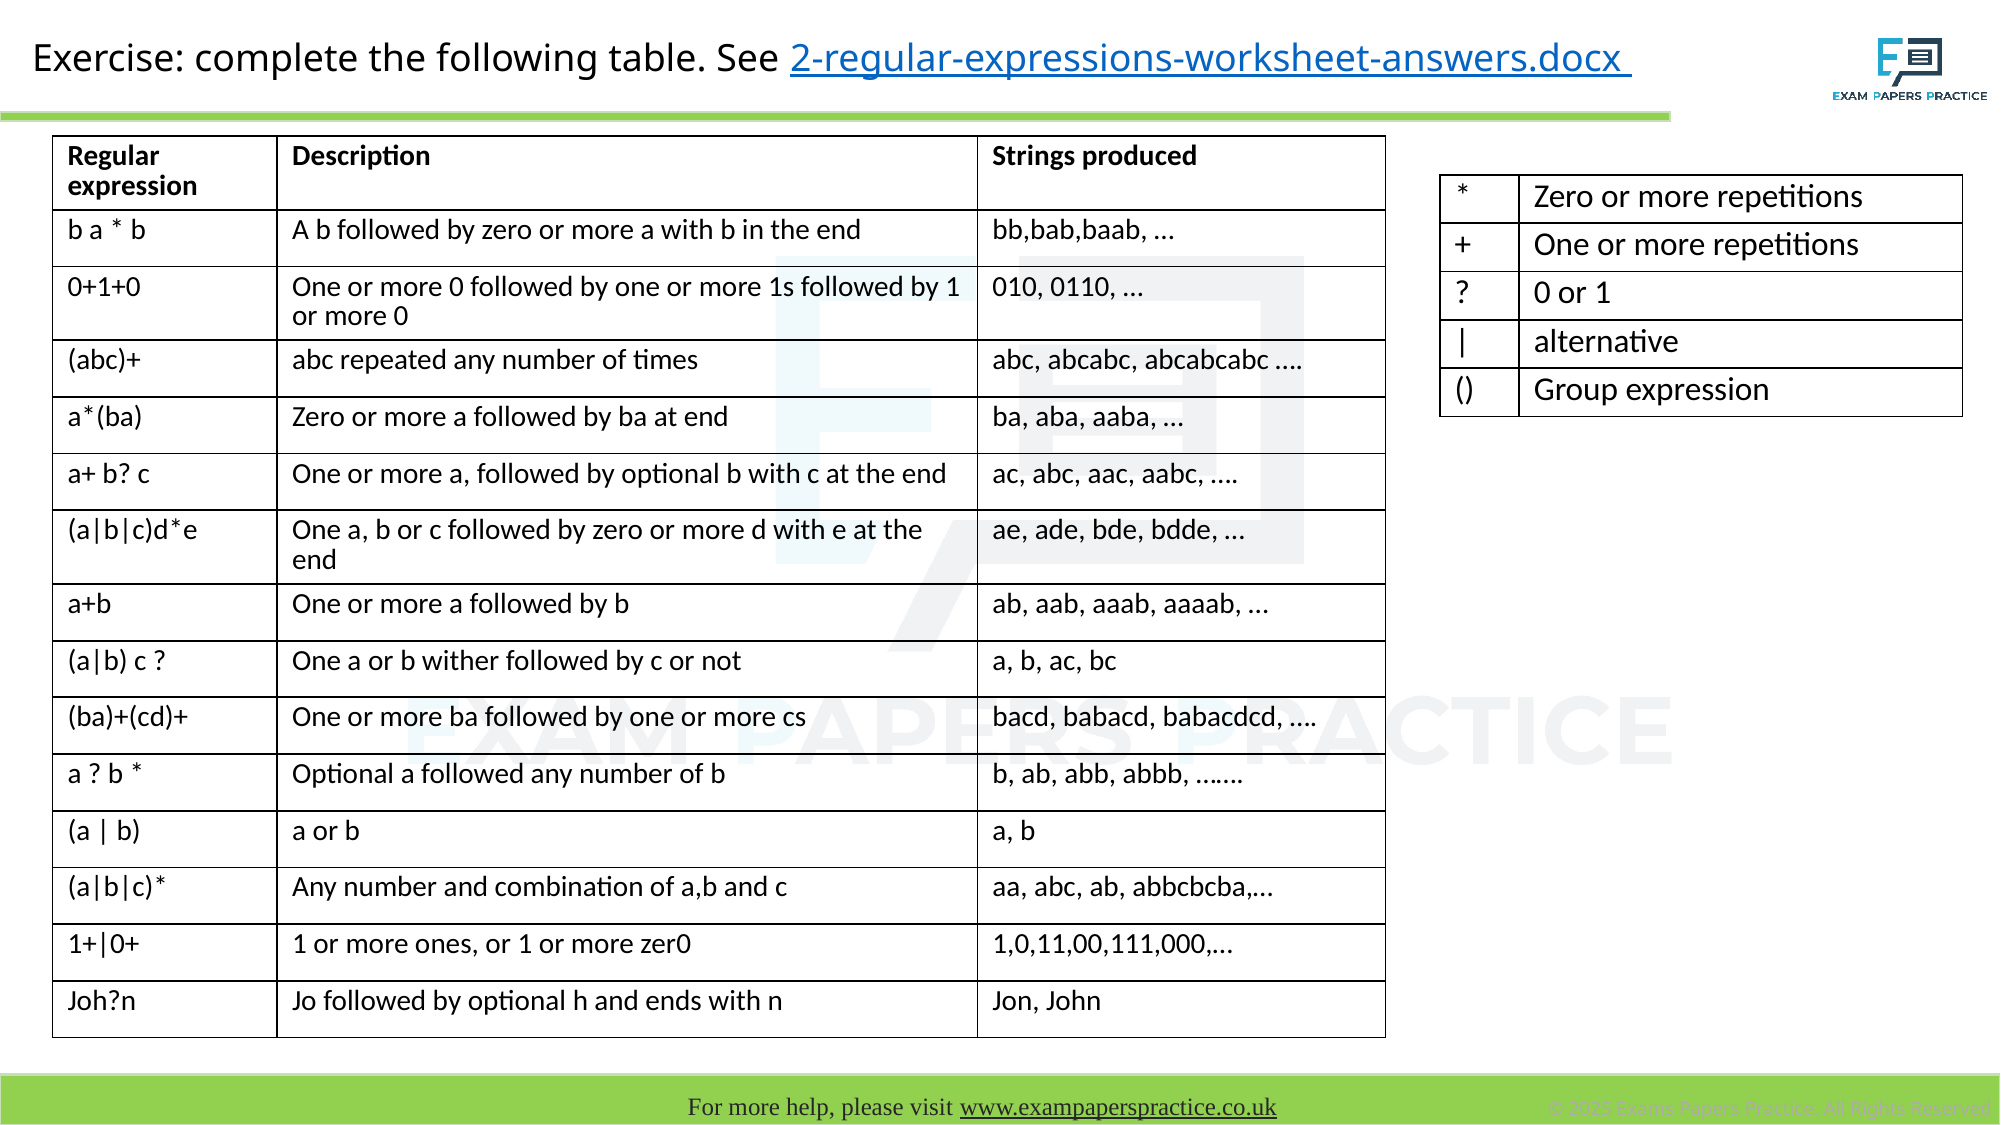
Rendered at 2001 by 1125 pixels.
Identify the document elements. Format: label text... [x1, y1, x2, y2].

table_cell alternative [1520, 321, 1962, 367]
table_cell + [1441, 224, 1518, 271]
table_cell (abc)+ [53, 341, 276, 396]
table_cell (a | b) [53, 812, 276, 867]
table_header Description [278, 137, 977, 209]
table_cell b a * b [53, 211, 276, 266]
table_cell a+b [53, 585, 276, 640]
table_cell 1,0,11,00,111,000,… [978, 925, 1385, 980]
table_cell bb,bab,baab, … [978, 211, 1385, 266]
table_cell (a|b|c)d*e [53, 511, 276, 583]
table_cell a*(ba) [53, 398, 276, 453]
table_cell 0 or 1 [1520, 272, 1962, 319]
table_cell abc repeated any number of times [278, 341, 977, 396]
title Exercise: complete the following table. See 2-regular-expressions-worksheet-answers.docx [17, 2, 1743, 113]
table_cell abc, abcabc, abcabcabc …. [978, 341, 1385, 396]
table_header Strings produced [978, 137, 1385, 209]
table_cell a, b, ac, bc [978, 642, 1385, 696]
table_cell ? [1441, 272, 1518, 319]
table_cell Group expression [1520, 369, 1962, 416]
table_cell 1+|0+ [53, 925, 276, 980]
table_cell a, b [978, 812, 1385, 867]
table_header Regular expression [53, 137, 276, 209]
table_cell One or more repetitions [1520, 224, 1962, 271]
table_cell Joh?n [53, 982, 276, 1037]
table_cell 0+1+0 [53, 267, 276, 339]
table_cell () [1441, 369, 1518, 416]
table_cell ba, aba, aaba, … [978, 398, 1385, 453]
table_cell One or more a, followed by optional b with c at the end [278, 454, 977, 509]
table_cell a or b [278, 812, 977, 867]
table_cell Jo followed by optional h and ends with n [278, 982, 977, 1037]
table_cell ae, ade, bde, bdde, … [978, 511, 1385, 583]
table_cell Optional a followed any number of b [278, 755, 977, 810]
table_cell One a or b wither followed by c or not [278, 642, 977, 696]
table_cell a ? b * [53, 755, 276, 810]
table_cell a+ b? c [53, 454, 276, 509]
table_cell One a, b or c followed by zero or more d with e at the end [278, 511, 977, 583]
table_cell One or more ba followed by one or more cs [278, 698, 977, 753]
table_cell aa, abc, ab, abbcbcba,… [978, 868, 1385, 923]
table_cell bacd, babacd, babacdcd, …. [978, 698, 1385, 753]
table_cell Any number and combination of a,b and c [278, 868, 977, 923]
table_header * [1441, 176, 1518, 222]
table_cell (ba)+(cd)+ [53, 698, 276, 753]
table_cell (a|b|c)* [53, 868, 276, 923]
table_cell ab, aab, aaab, aaaab, … [978, 585, 1385, 640]
table_cell One or more 0 followed by one or more 1s followed by 1 or more 0 [278, 267, 977, 339]
table_cell A b followed by zero or more a with b in the end [278, 211, 977, 266]
table_cell | [1441, 321, 1518, 367]
table_cell b, ab, abb, abbb, ……. [978, 755, 1385, 810]
table_cell Jon, John [978, 982, 1385, 1037]
table_cell ac, abc, aac, aabc, …. [978, 454, 1385, 509]
table_cell 1 or more ones, or 1 or more zer0 [278, 925, 977, 980]
table_cell (a|b) c ? [53, 642, 276, 696]
table_cell Zero or more a followed by ba at end [278, 398, 977, 453]
table_cell One or more a followed by b [278, 585, 977, 640]
table_cell 010, 0110, … [978, 267, 1385, 339]
table_header Zero or more repetitions [1520, 176, 1962, 222]
